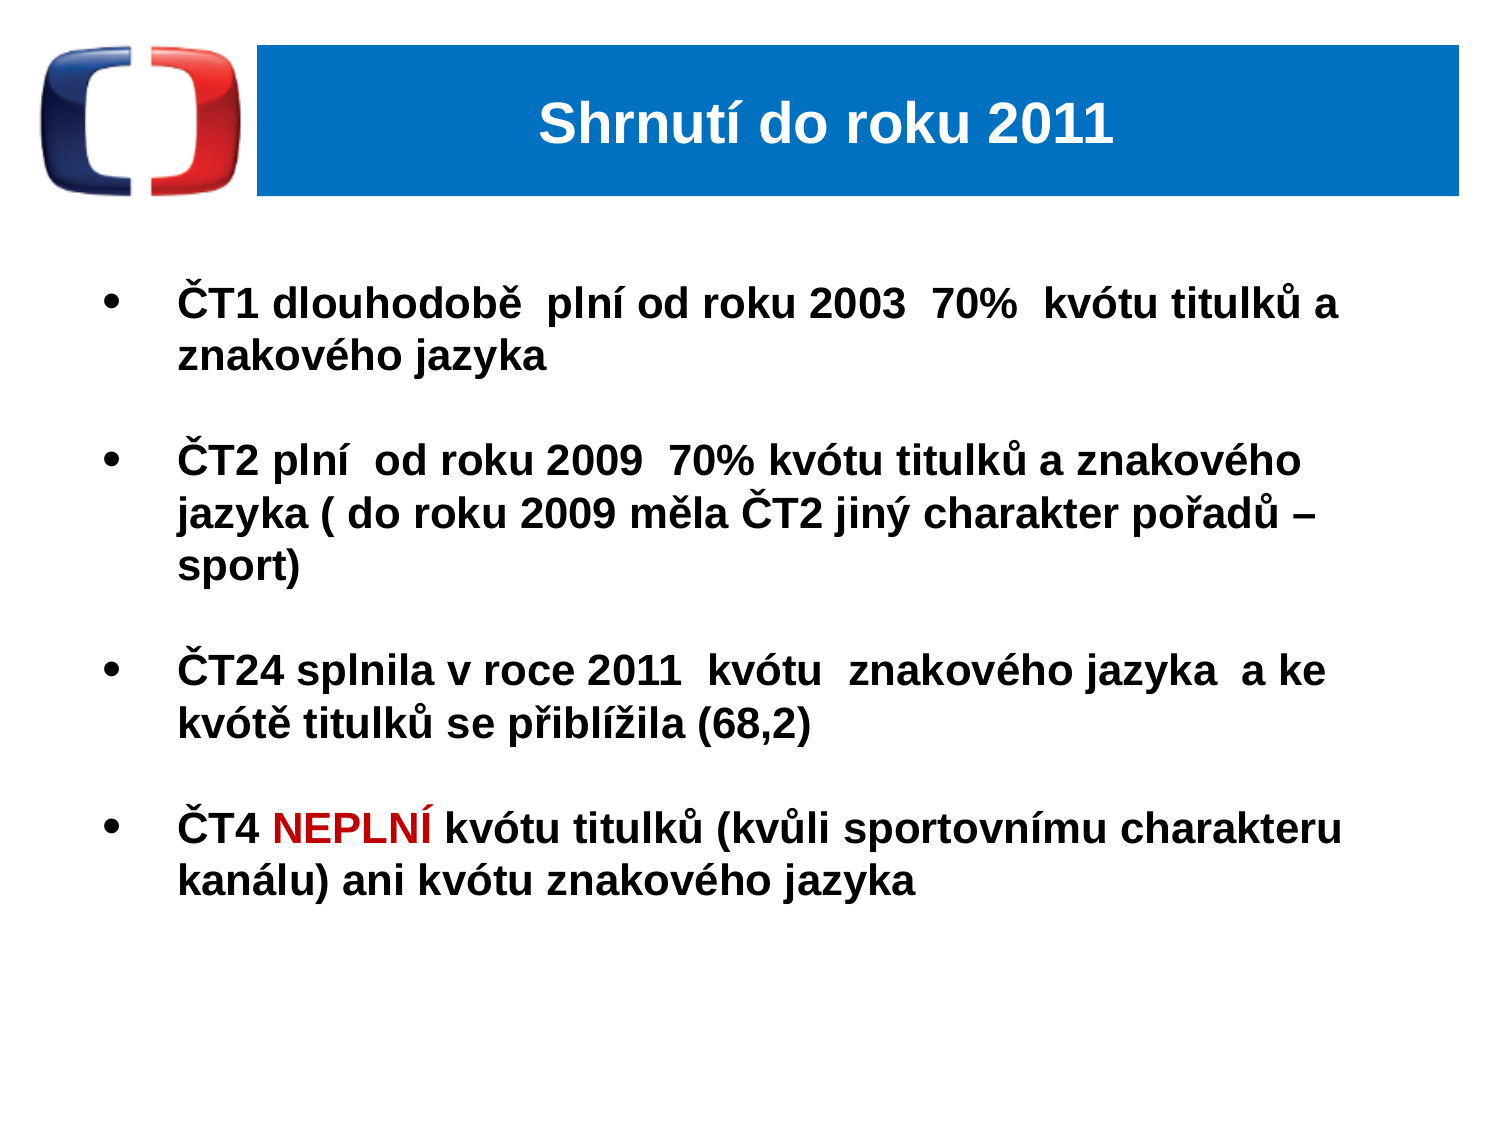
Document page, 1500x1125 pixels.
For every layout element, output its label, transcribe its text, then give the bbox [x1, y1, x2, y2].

text_box ČT1 dlouhodobě plní od roku 2003 70% kvótu titulků a znakového jazyka ČT2 plní od roku 2009 70% kvótu titulků a znakového jazyka ( do roku 2009 měla ČT2 jiný charakter pořadů – sport) ČT24 splnila v roce 2011 kvótu znakového jazyka a ke kvótě titulků se přiblížila (68,2) ČT4 NEPLNÍ kvótu titulků (kvůli sportovnímu charakteru kanálu) ani kvótu znakového jazyka [87, 267, 1458, 965]
picture [31, 44, 257, 201]
text_box Shrnutí do roku 2011 [258, 45, 1459, 197]
